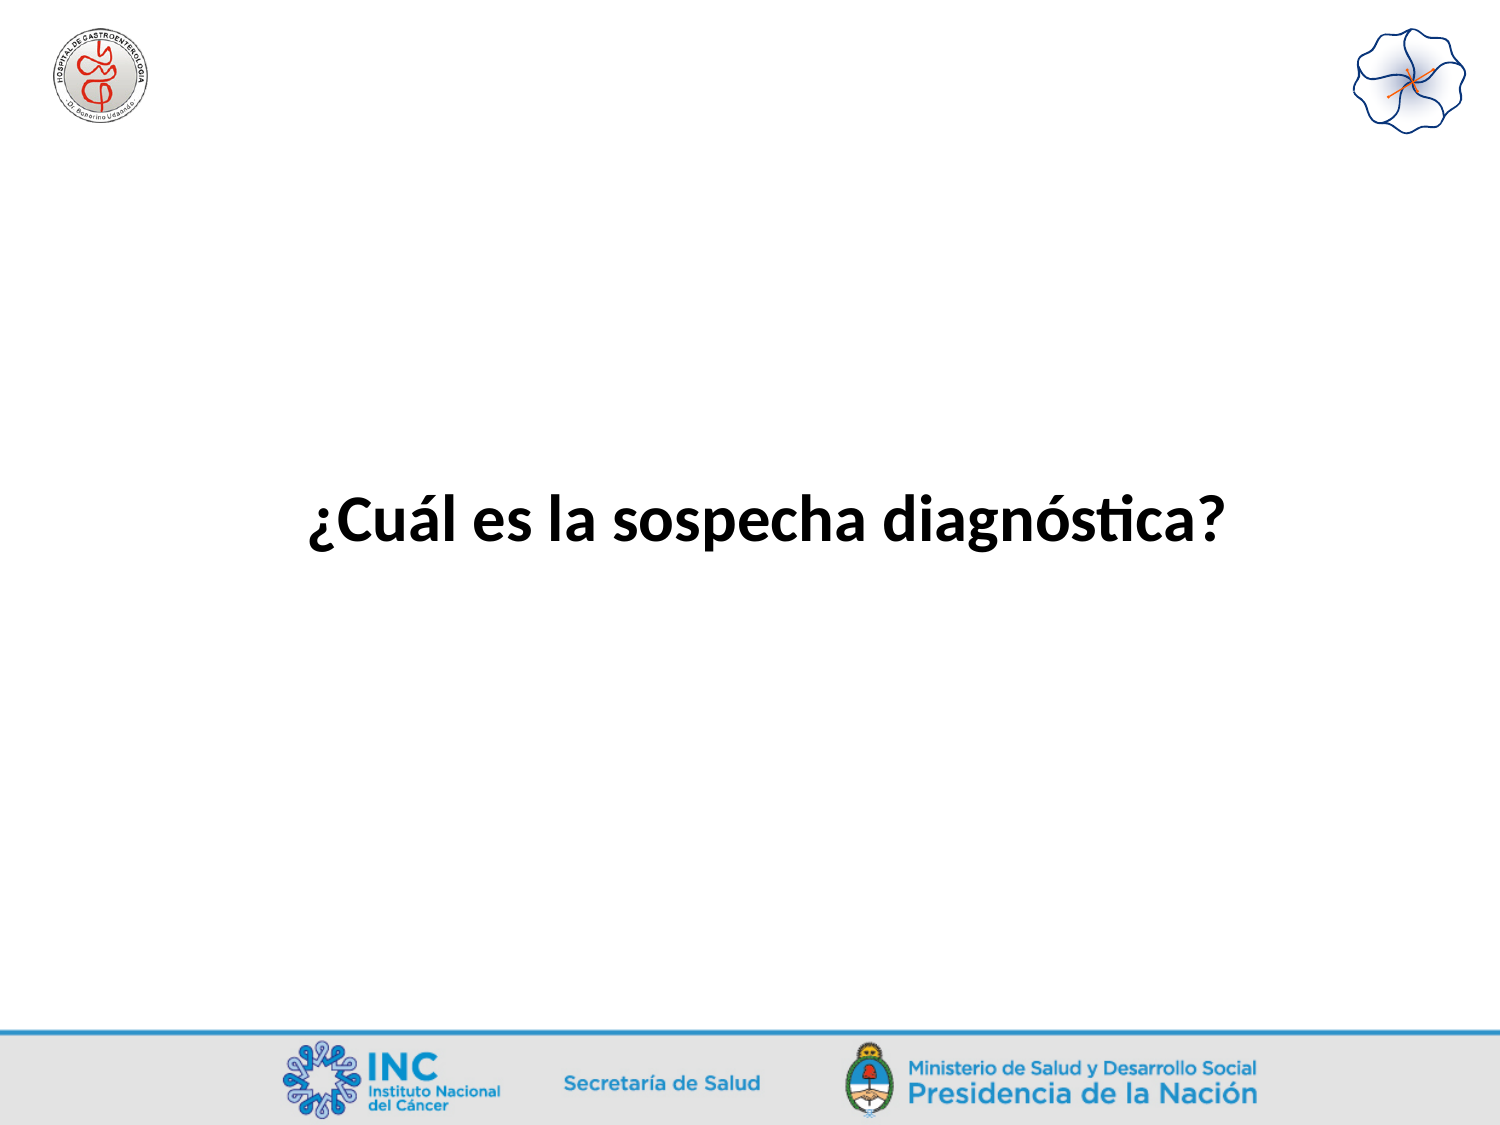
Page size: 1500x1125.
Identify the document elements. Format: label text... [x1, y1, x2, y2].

picture [52, 28, 148, 124]
picture [0, 1027, 1500, 1125]
text_box ¿Cuál es la sospecha diagnóstica? [135, 467, 1400, 563]
picture [1352, 28, 1467, 135]
